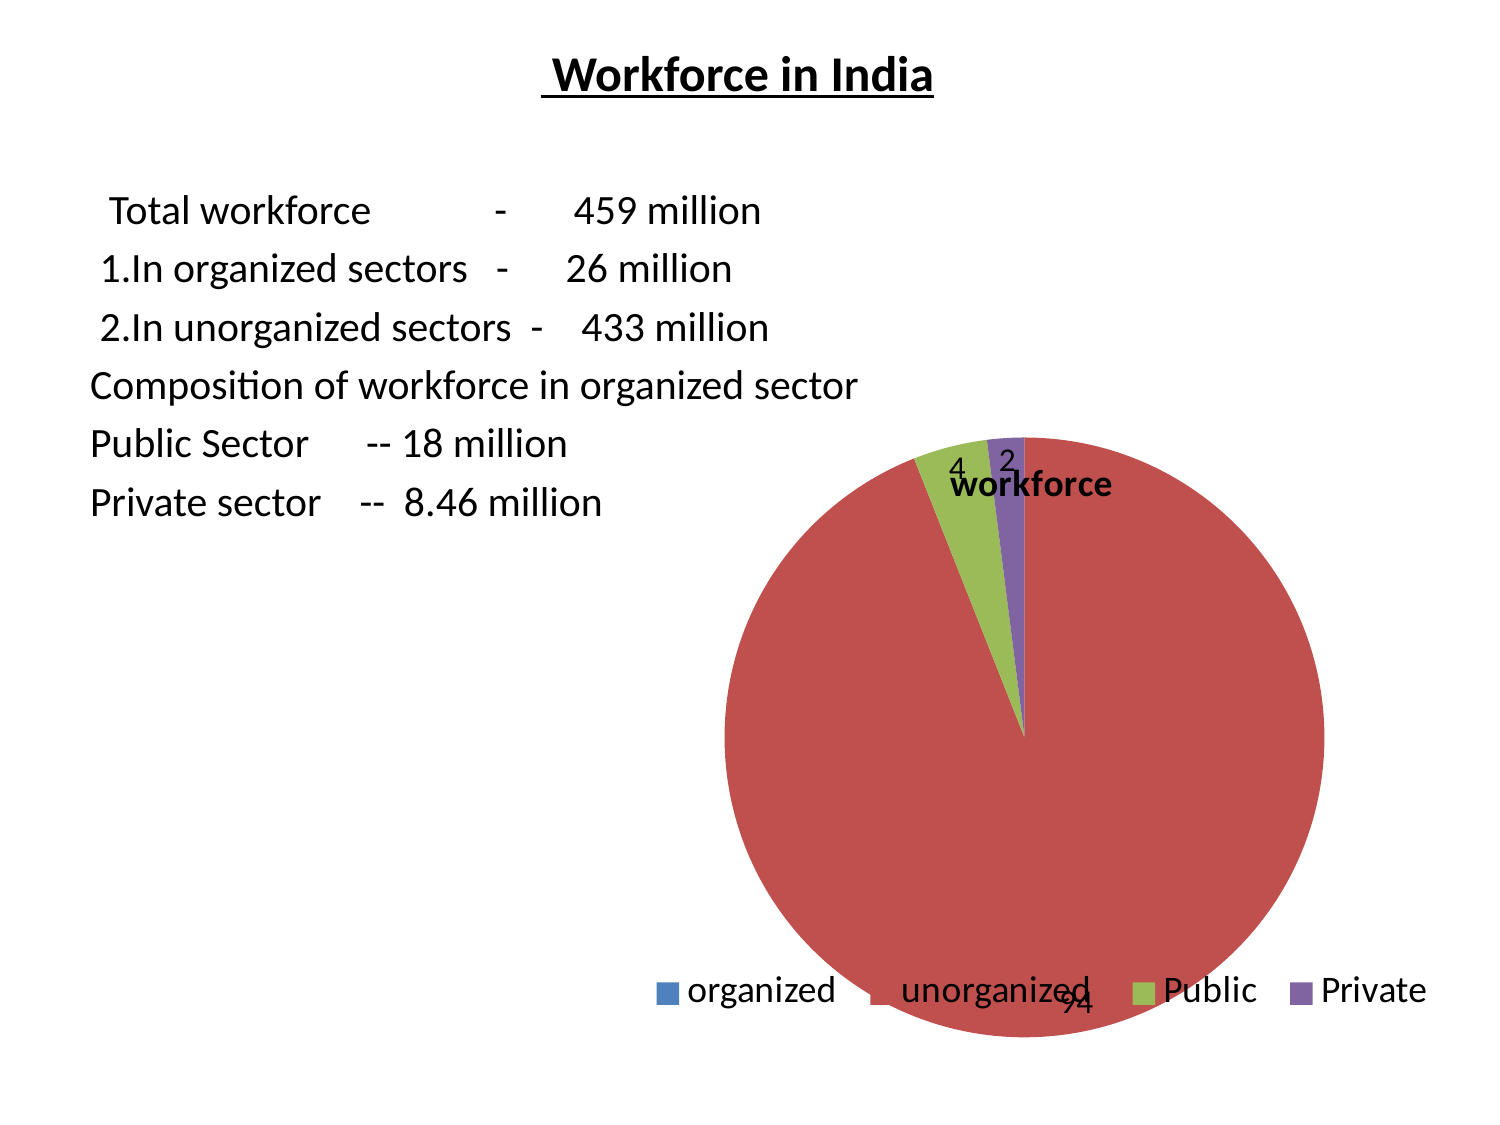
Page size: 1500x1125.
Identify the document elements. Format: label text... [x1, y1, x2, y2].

list Total workforce - 459 million 1.In organized sectors - 26 million 2.In unorganized sectors - 433 million Composition of workforce in organized sector Public Sector -- 18 million Private sector -- 8.46 million [75, 174, 1425, 1005]
chart [612, 437, 1451, 1038]
title Workforce in India [62, 87, 1413, 175]
